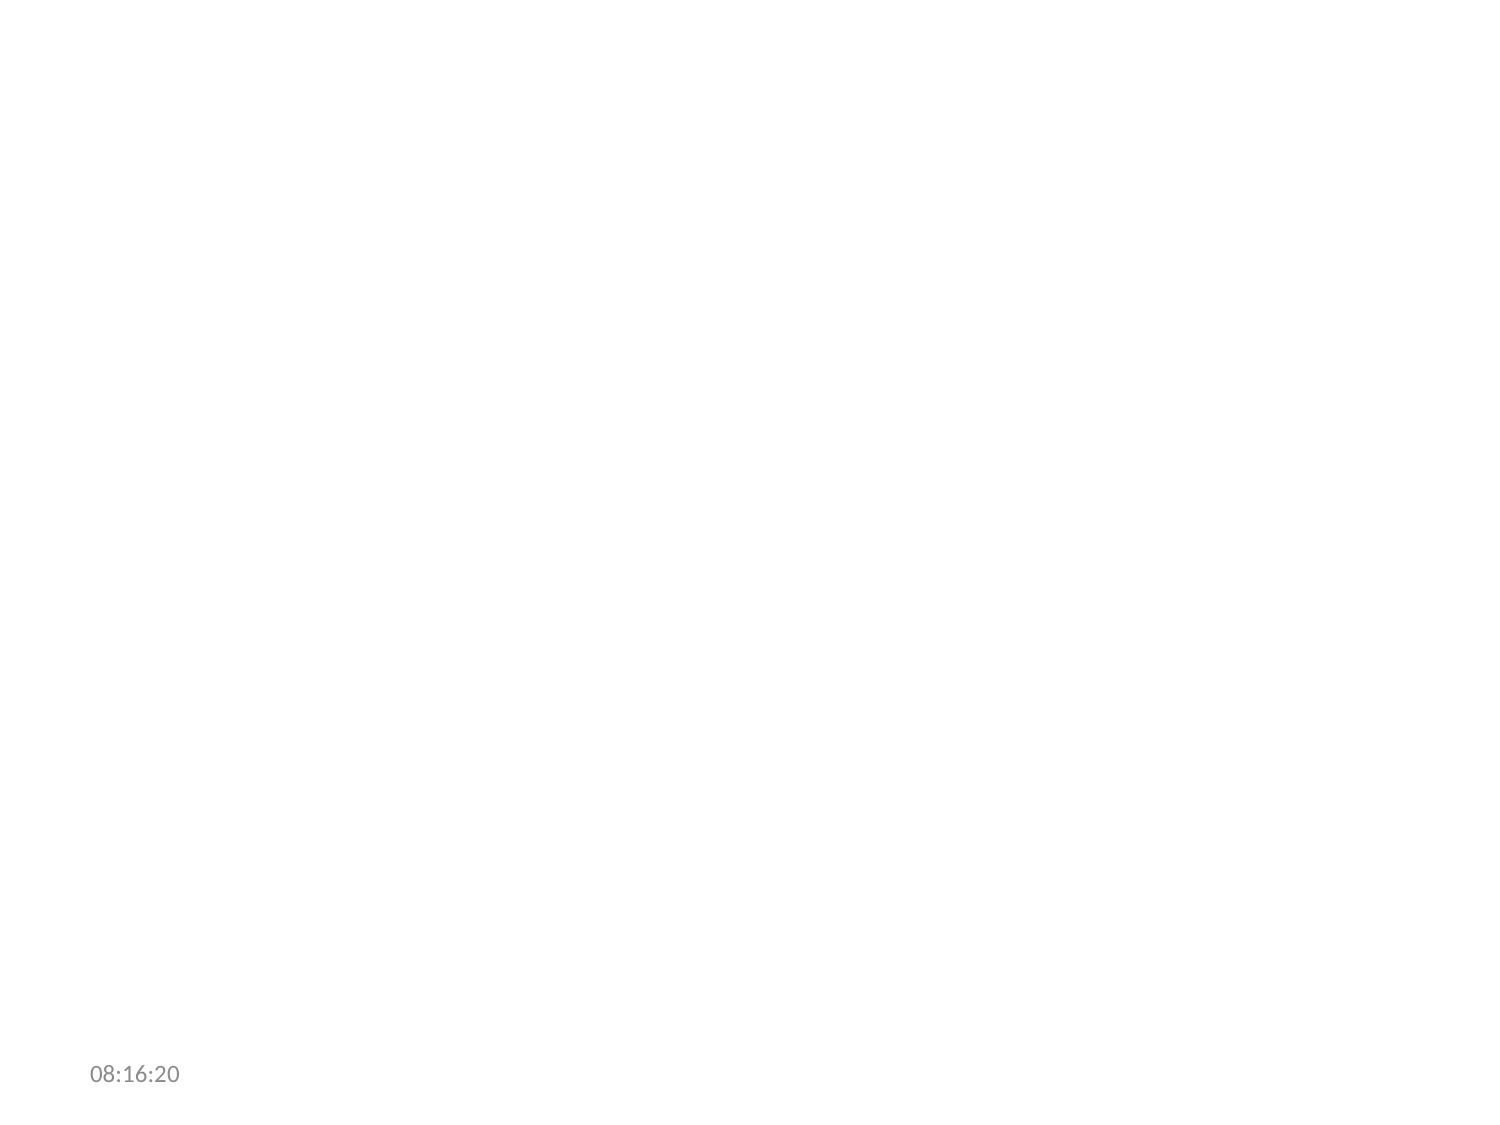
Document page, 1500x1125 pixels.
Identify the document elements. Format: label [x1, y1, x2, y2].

slide_number [75, 1042, 425, 1103]
